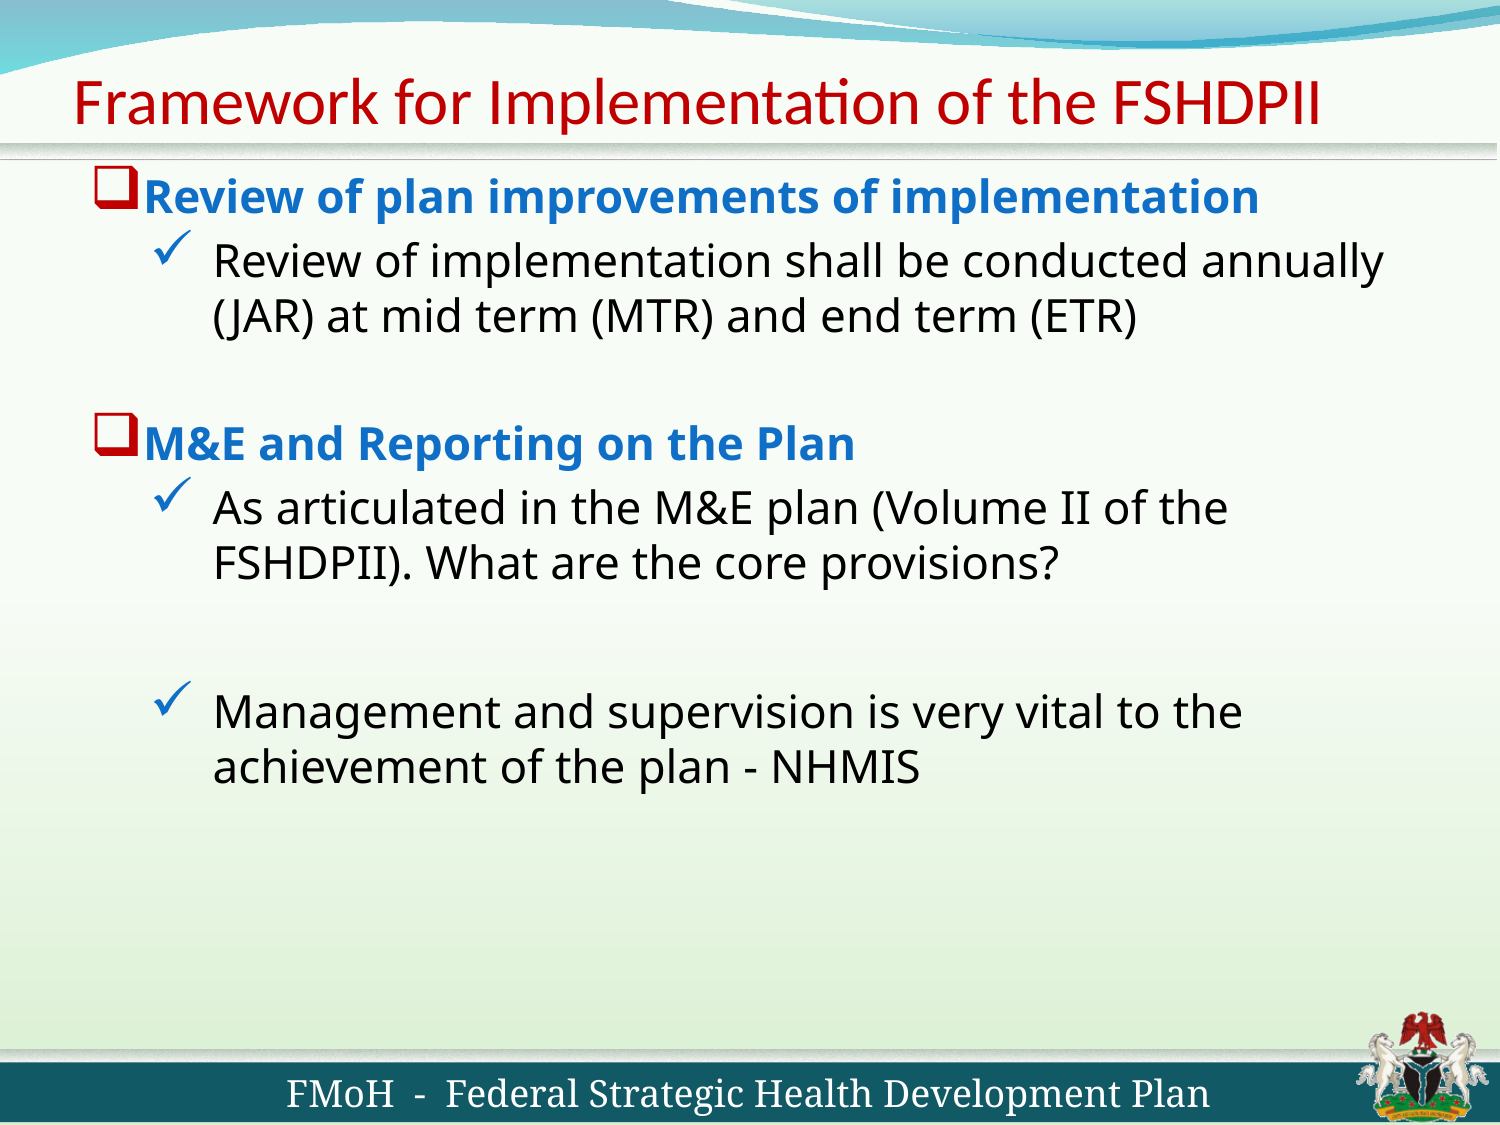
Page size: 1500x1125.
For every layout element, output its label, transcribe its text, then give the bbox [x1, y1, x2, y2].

title Framework for Implementation of the FSHDPII [73, 21, 1424, 138]
picture [0, 143, 1497, 161]
picture [0, 1008, 1500, 1125]
list Review of plan improvements of implementation Review of implementation shall be conducted annually (JAR) at mid term (MTR) and end term (ETR) M&E and Reporting on the Plan As articulated in the M&E plan (Volume II of the FSHDPII). What are the core provisions? Management and supervision is very vital to the achievement of the plan - NHMIS [75, 160, 1425, 1038]
